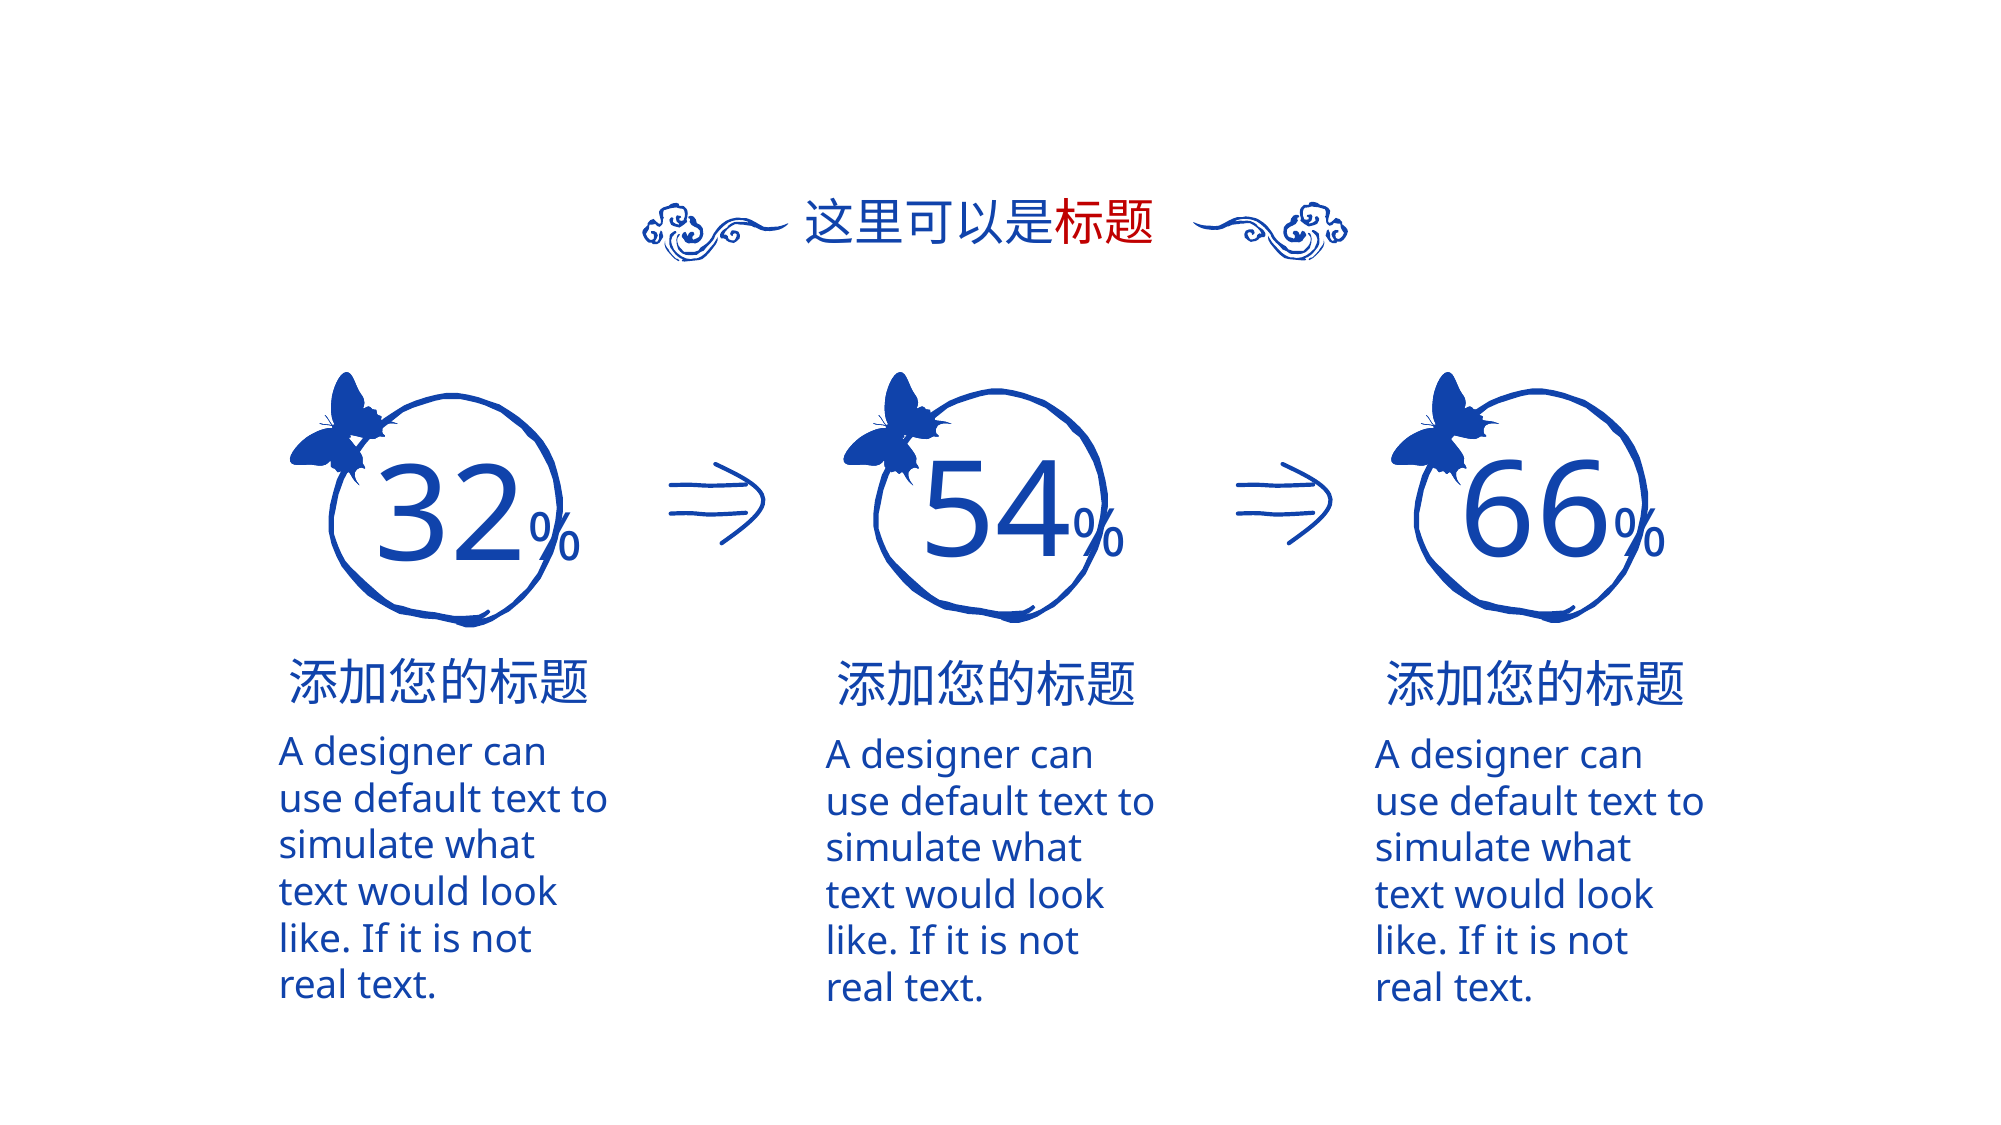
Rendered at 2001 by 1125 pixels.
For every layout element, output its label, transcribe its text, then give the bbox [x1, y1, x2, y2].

text_box [911, 590, 1073, 623]
text_box [1451, 590, 1614, 623]
text_box [1413, 492, 1445, 584]
text_box [873, 492, 904, 583]
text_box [1360, 645, 1720, 926]
text_box [954, 388, 1067, 415]
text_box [1237, 464, 1331, 544]
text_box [836, 375, 954, 492]
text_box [642, 183, 1348, 263]
text_box [328, 492, 359, 588]
text_box [367, 595, 528, 628]
text_box 32% [359, 419, 610, 595]
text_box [1384, 375, 1502, 492]
text_box 66% [1445, 415, 1696, 590]
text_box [810, 645, 1171, 926]
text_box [263, 643, 624, 924]
text_box [1502, 388, 1607, 415]
text_box [401, 392, 522, 419]
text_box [670, 464, 764, 544]
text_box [283, 375, 401, 492]
text_box 54% [904, 415, 1155, 590]
